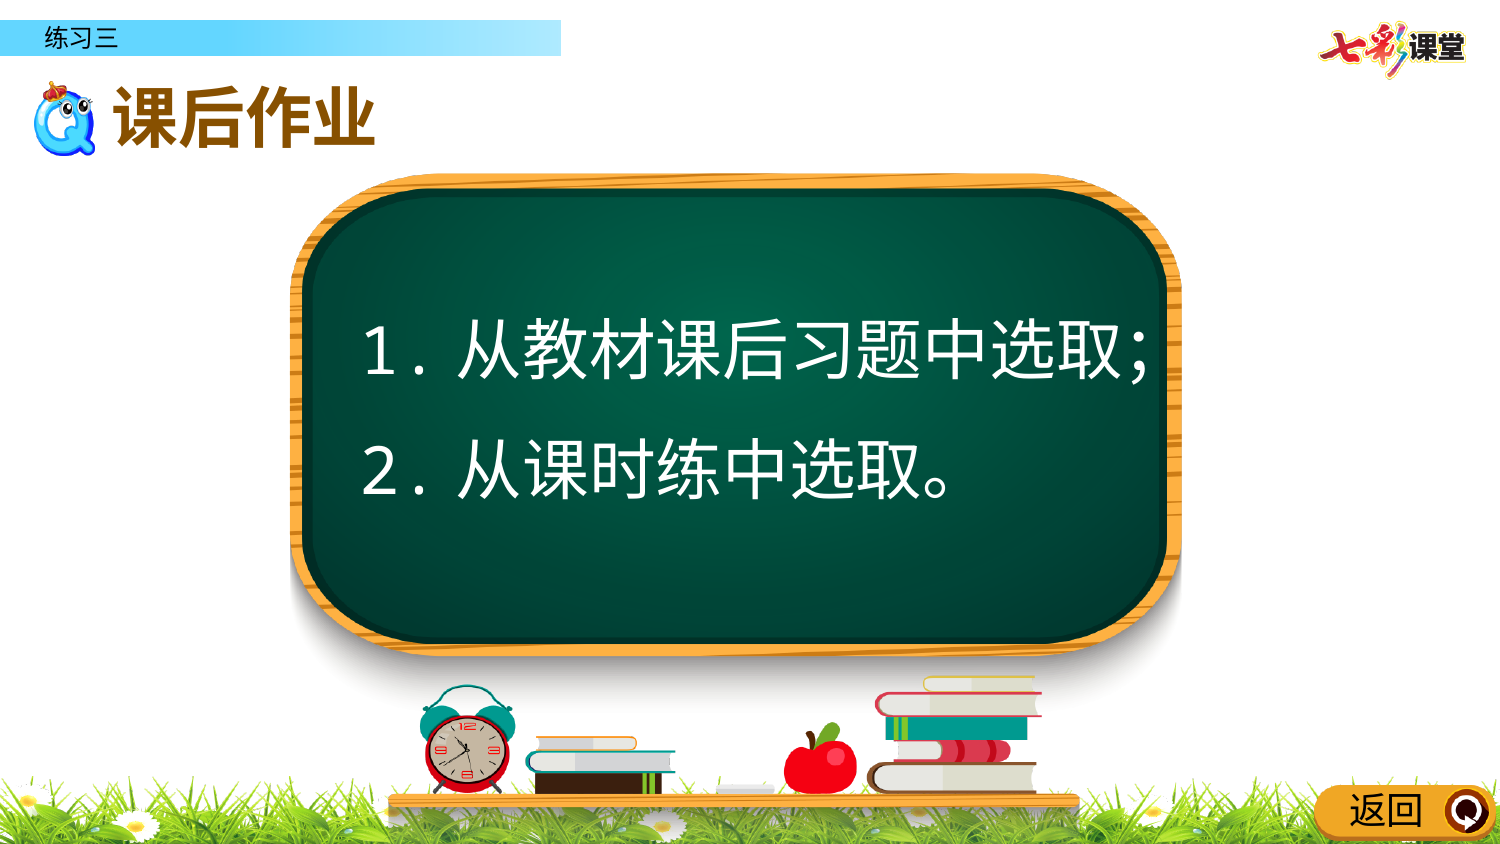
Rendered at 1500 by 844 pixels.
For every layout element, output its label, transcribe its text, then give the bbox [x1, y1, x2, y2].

picture [1316, 20, 1468, 80]
text_box 课后作业 [100, 69, 404, 161]
picture [0, 173, 1500, 844]
picture [34, 80, 96, 157]
